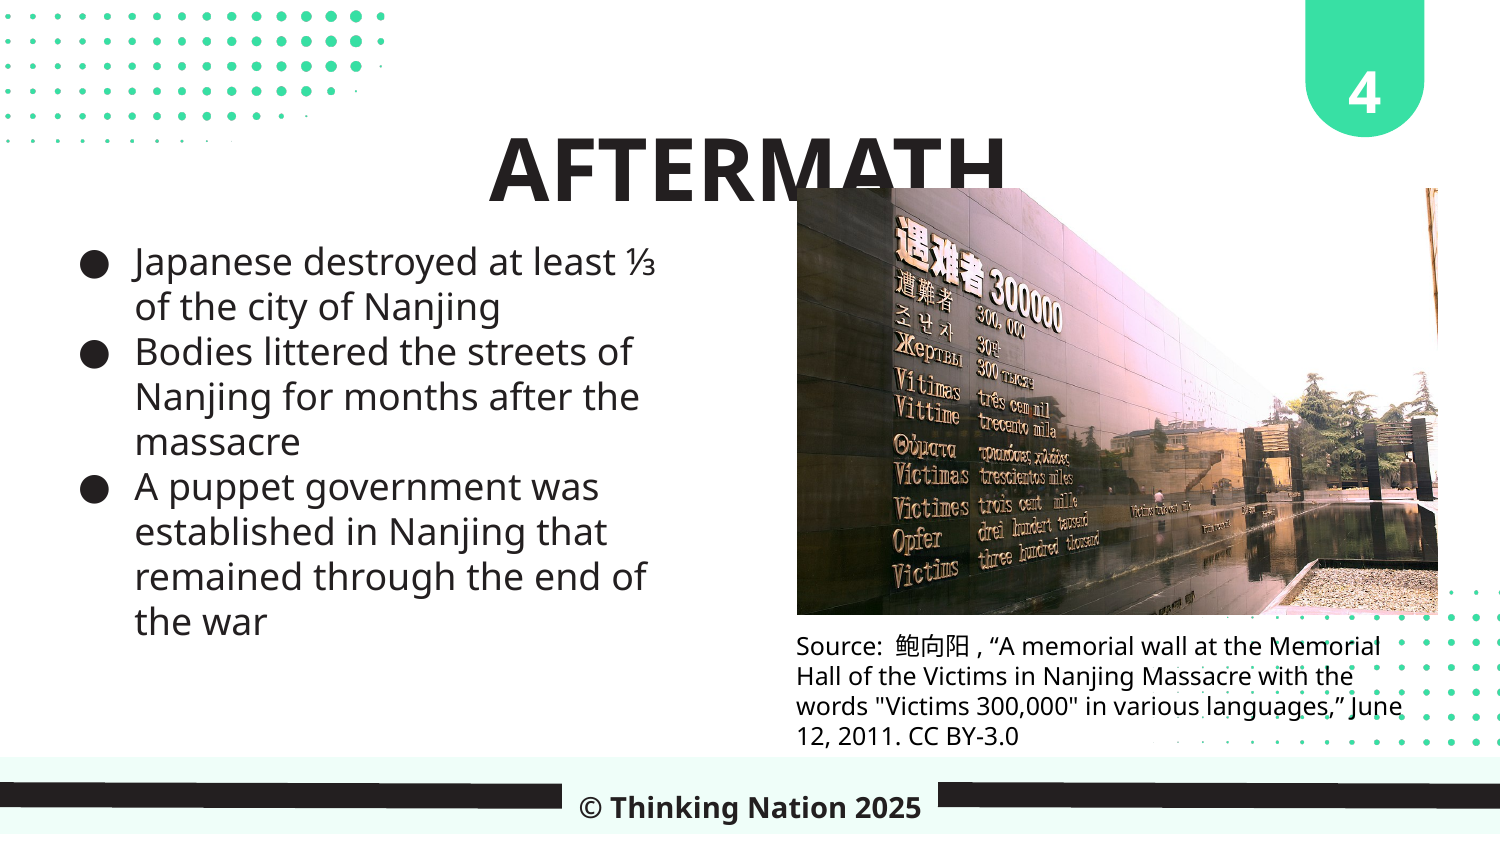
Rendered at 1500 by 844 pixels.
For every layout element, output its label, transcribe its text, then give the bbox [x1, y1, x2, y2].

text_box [0, 756, 1500, 835]
text_box [0, 0, 385, 144]
text_box AFTERMATH [209, 71, 1291, 219]
text_box Source: 鲍向阳, “A memorial wall at the Memorial Hall of the Victims in Nanjing Massacre with the words "Victims 300,000" in various languages,” June 12, 2011. CC BY-3.0 [781, 615, 1429, 702]
text_box Japanese destroyed at least ⅓ of the city of Nanjing Bodies littered the streets of Nanjing for months after the massacre A puppet government was established in Nanjing that remained through the end of the war [59, 237, 700, 643]
text_box [1128, 590, 1500, 755]
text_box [1300, 0, 1430, 138]
picture [797, 187, 1438, 616]
